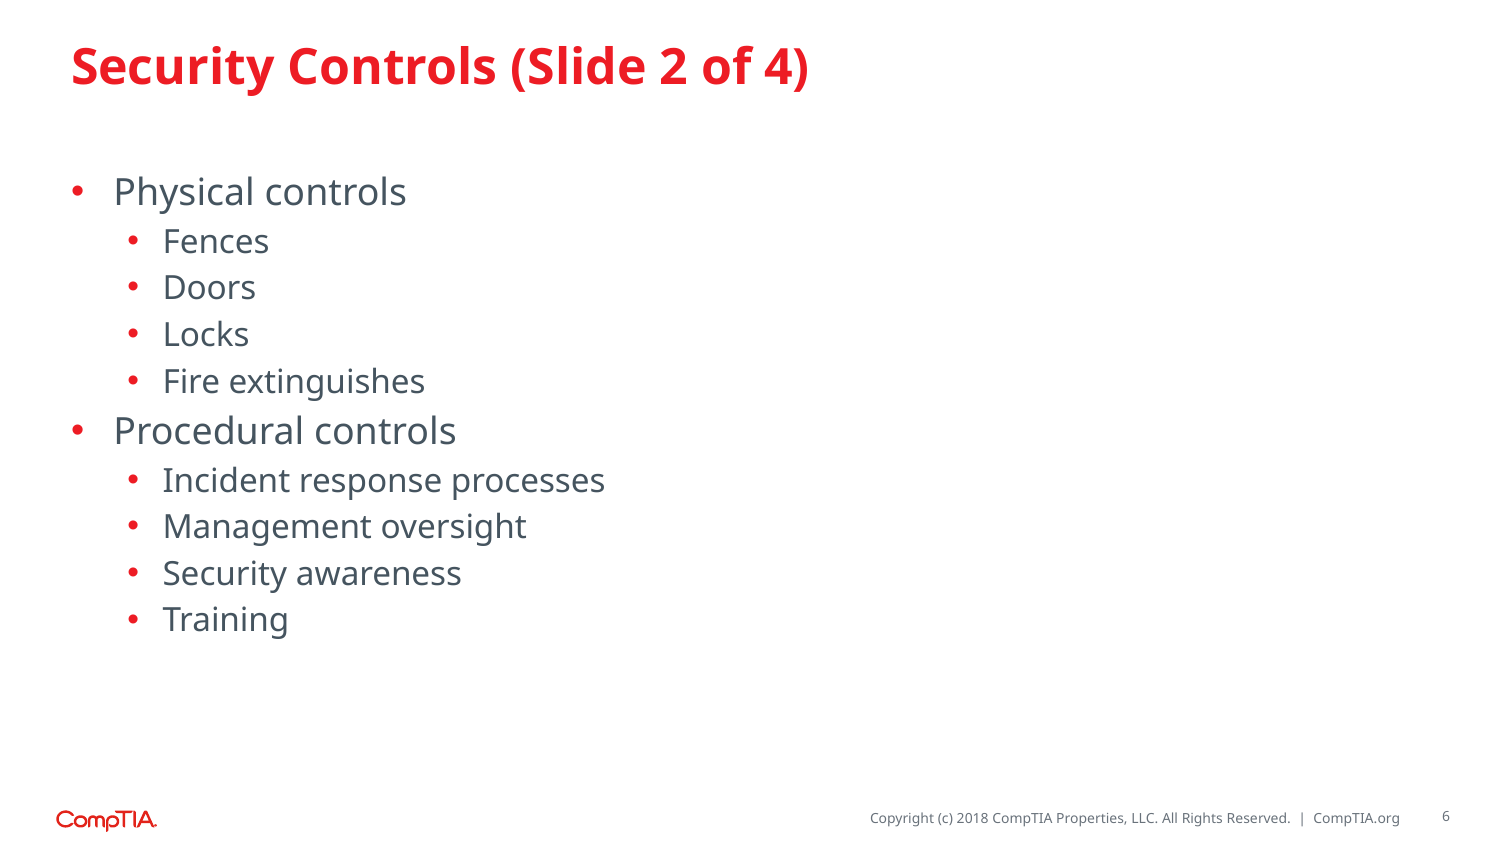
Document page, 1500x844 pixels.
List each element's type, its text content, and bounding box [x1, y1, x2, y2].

title Security Controls (Slide 2 of 4) [56, 12, 1444, 117]
slide_number 6 [1407, 800, 1450, 835]
list Physical controls Fences Doors Locks Fire extinguishes Procedural controls Incident response processes Management oversight Security awareness Training [56, 160, 1444, 746]
